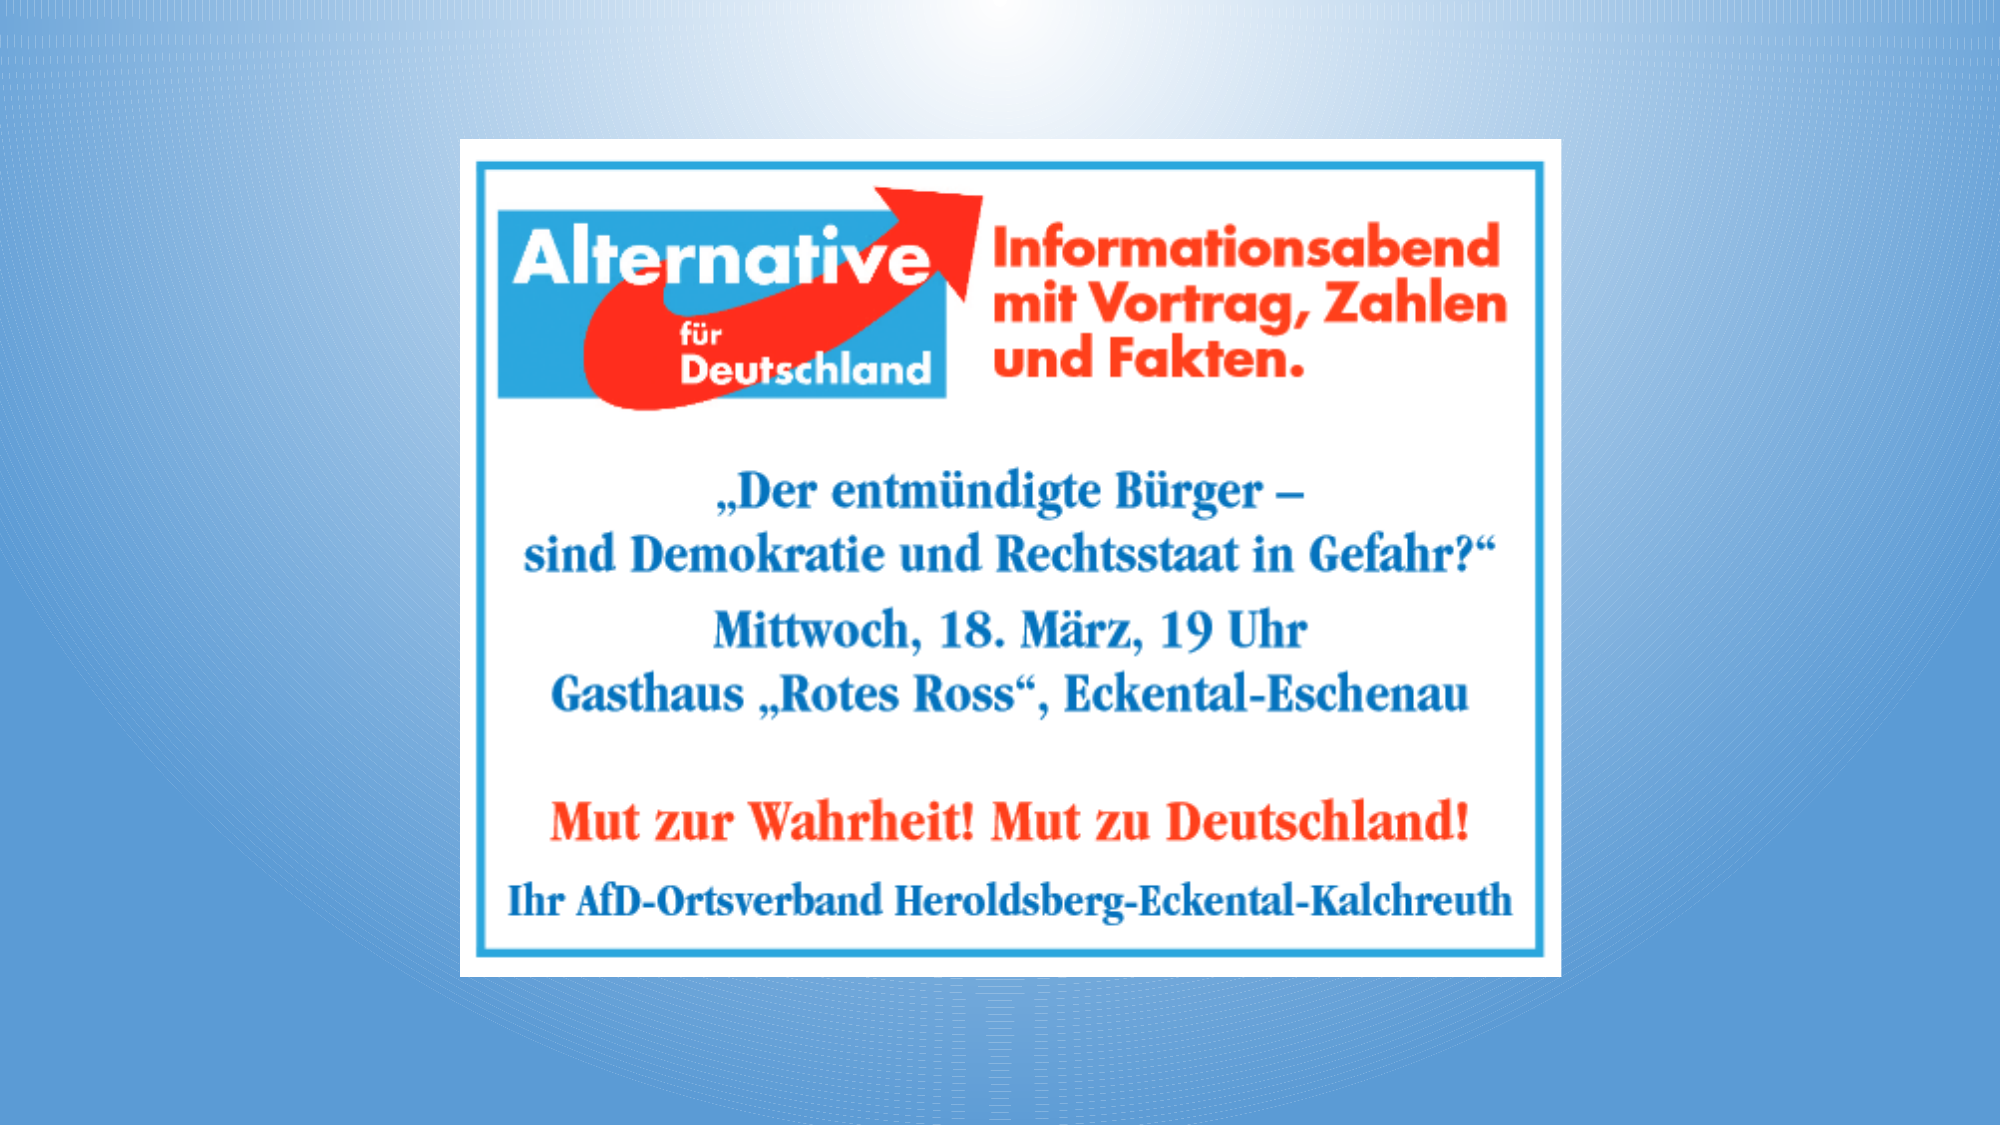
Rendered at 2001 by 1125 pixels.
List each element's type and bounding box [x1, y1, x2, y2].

picture [460, 138, 1562, 977]
